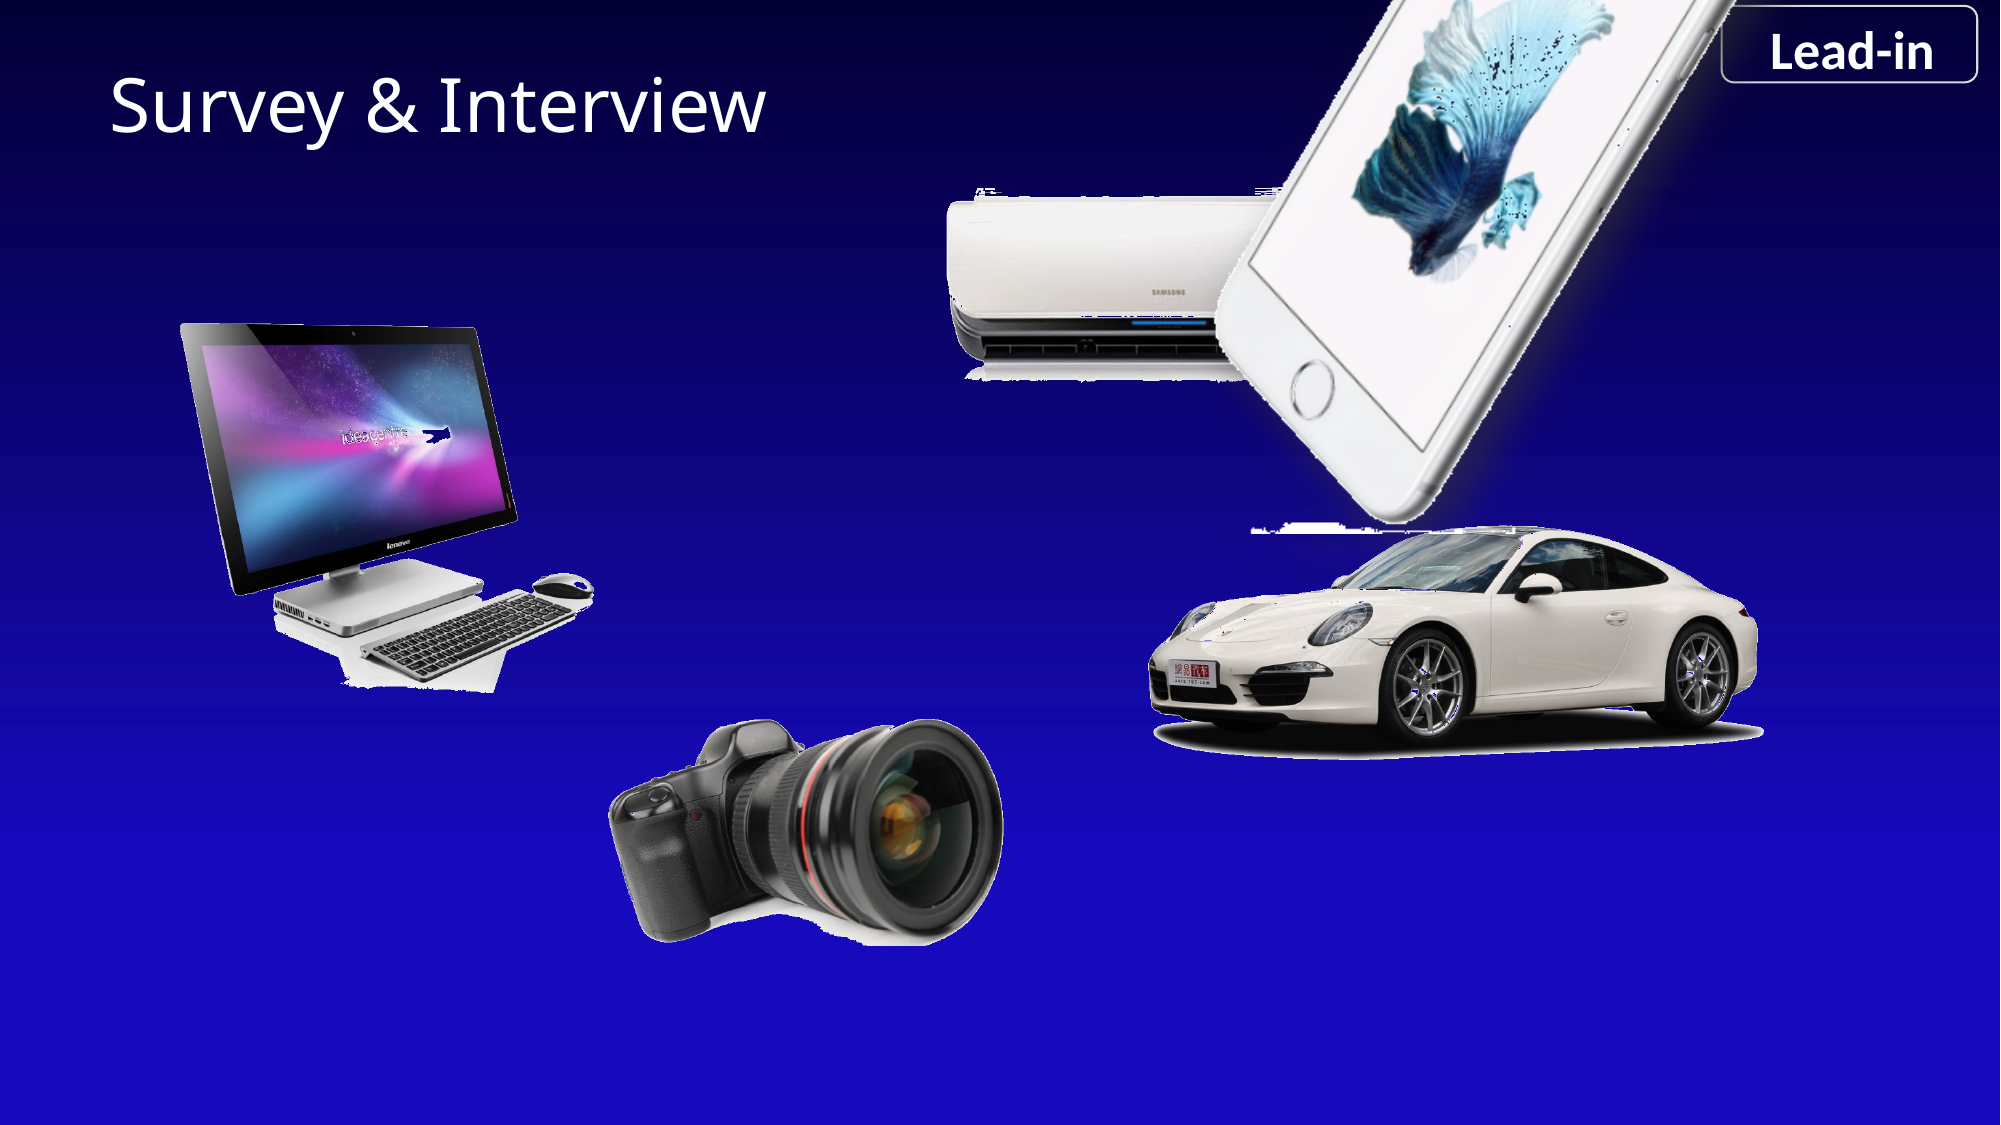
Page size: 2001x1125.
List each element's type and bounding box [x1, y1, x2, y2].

picture [0, 0, 2000, 1125]
text_box [1788, 5, 1978, 89]
text_box [916, 167, 1208, 403]
